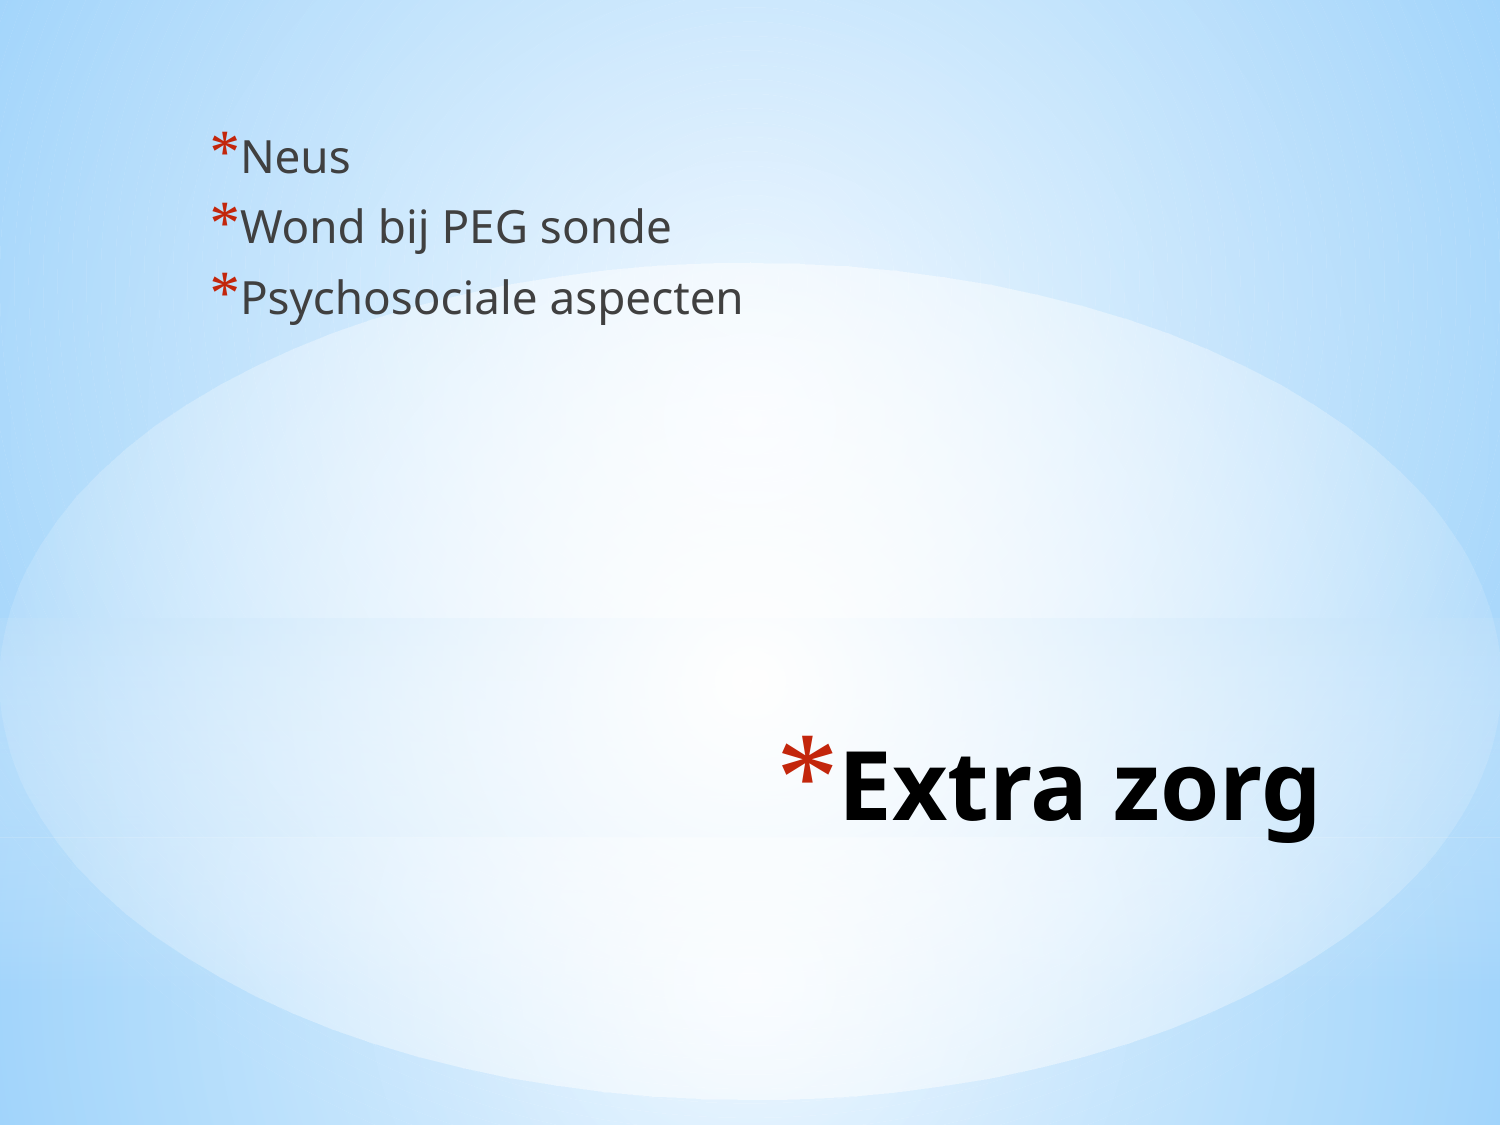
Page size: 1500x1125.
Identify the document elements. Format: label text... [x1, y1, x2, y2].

list Neus Wond bij PEG sonde Psychosociale aspecten [187, 120, 1238, 690]
title Extra zorg [294, 717, 1363, 905]
